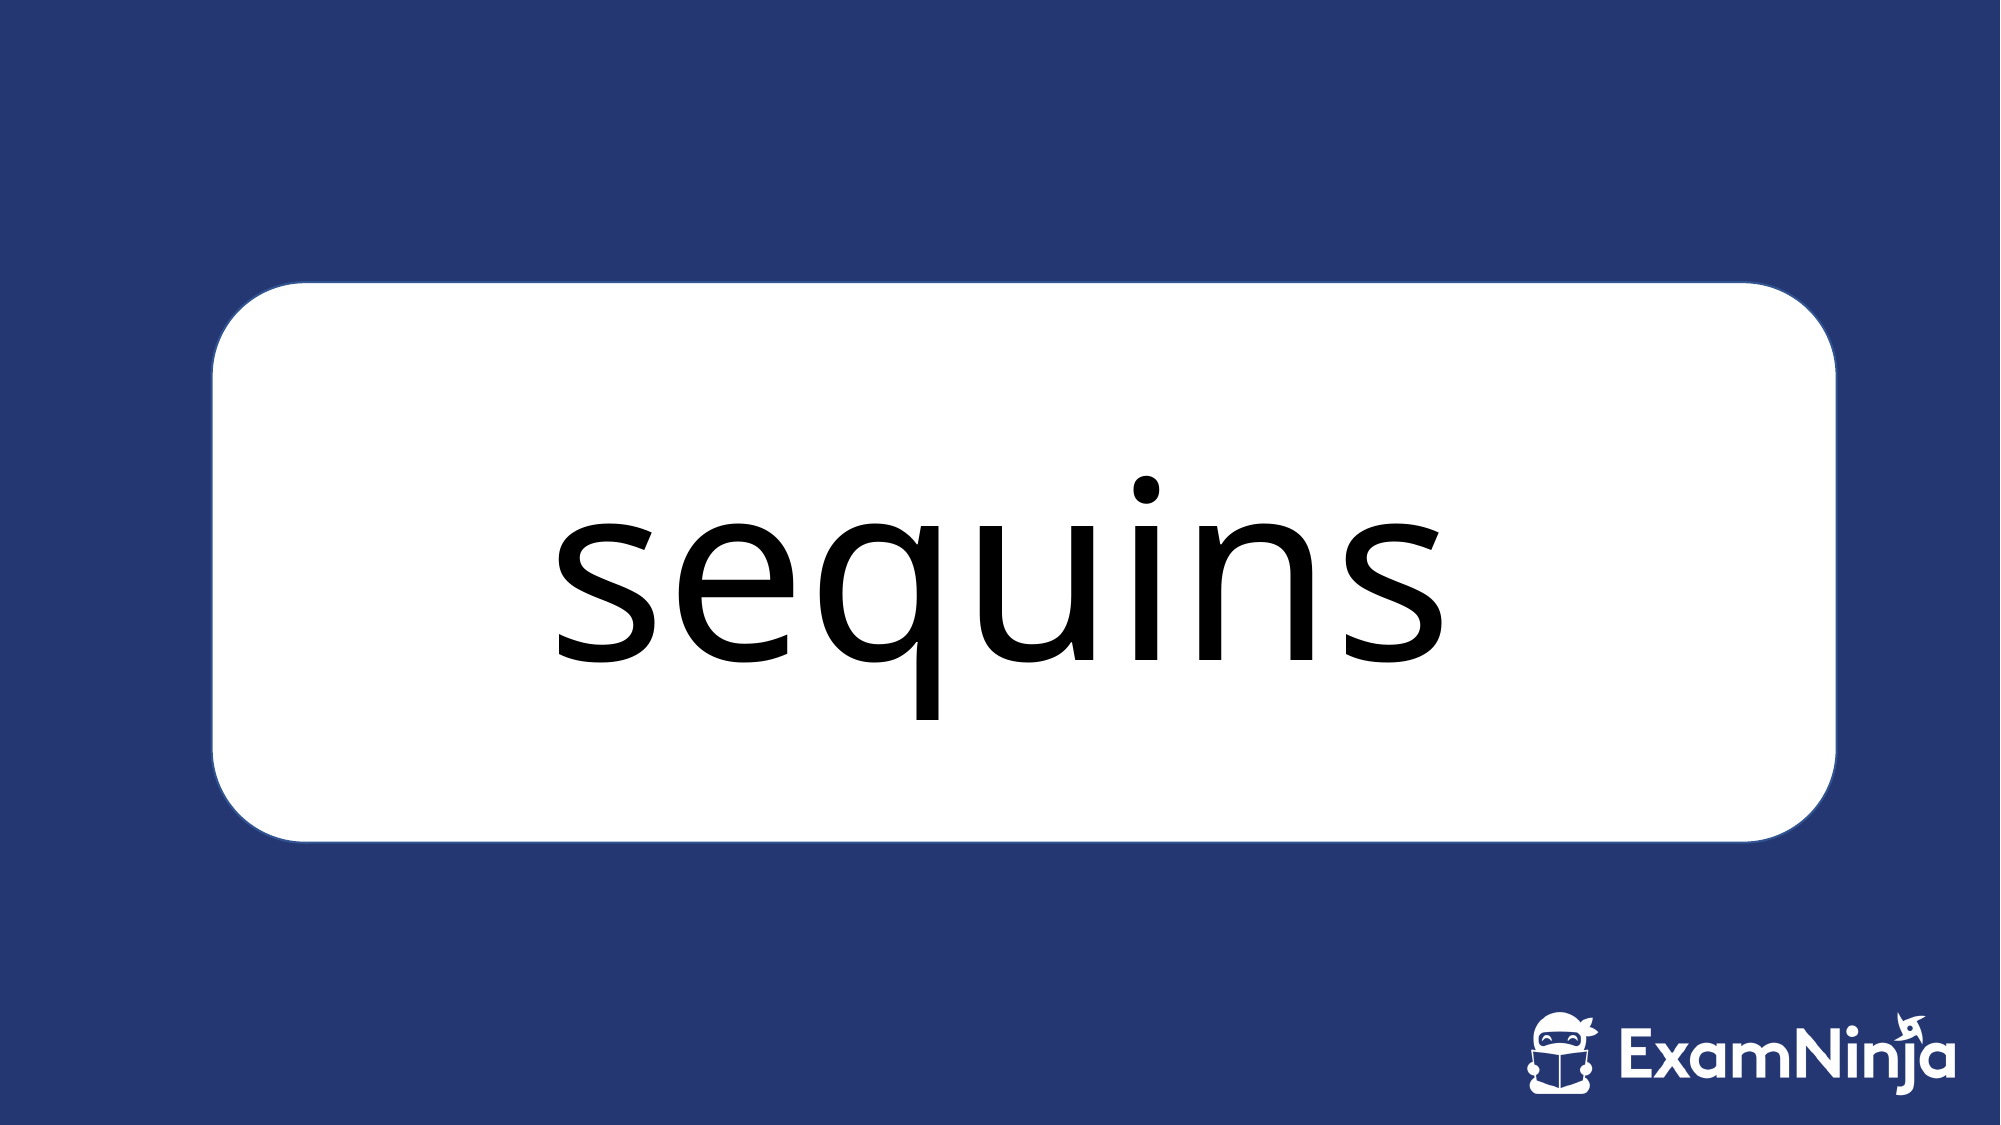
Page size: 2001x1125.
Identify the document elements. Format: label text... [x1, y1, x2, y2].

text_box [210, 719, 1838, 844]
picture [1501, 1003, 1979, 1102]
text_box sequins [143, 403, 1857, 719]
text_box [210, 281, 1838, 403]
